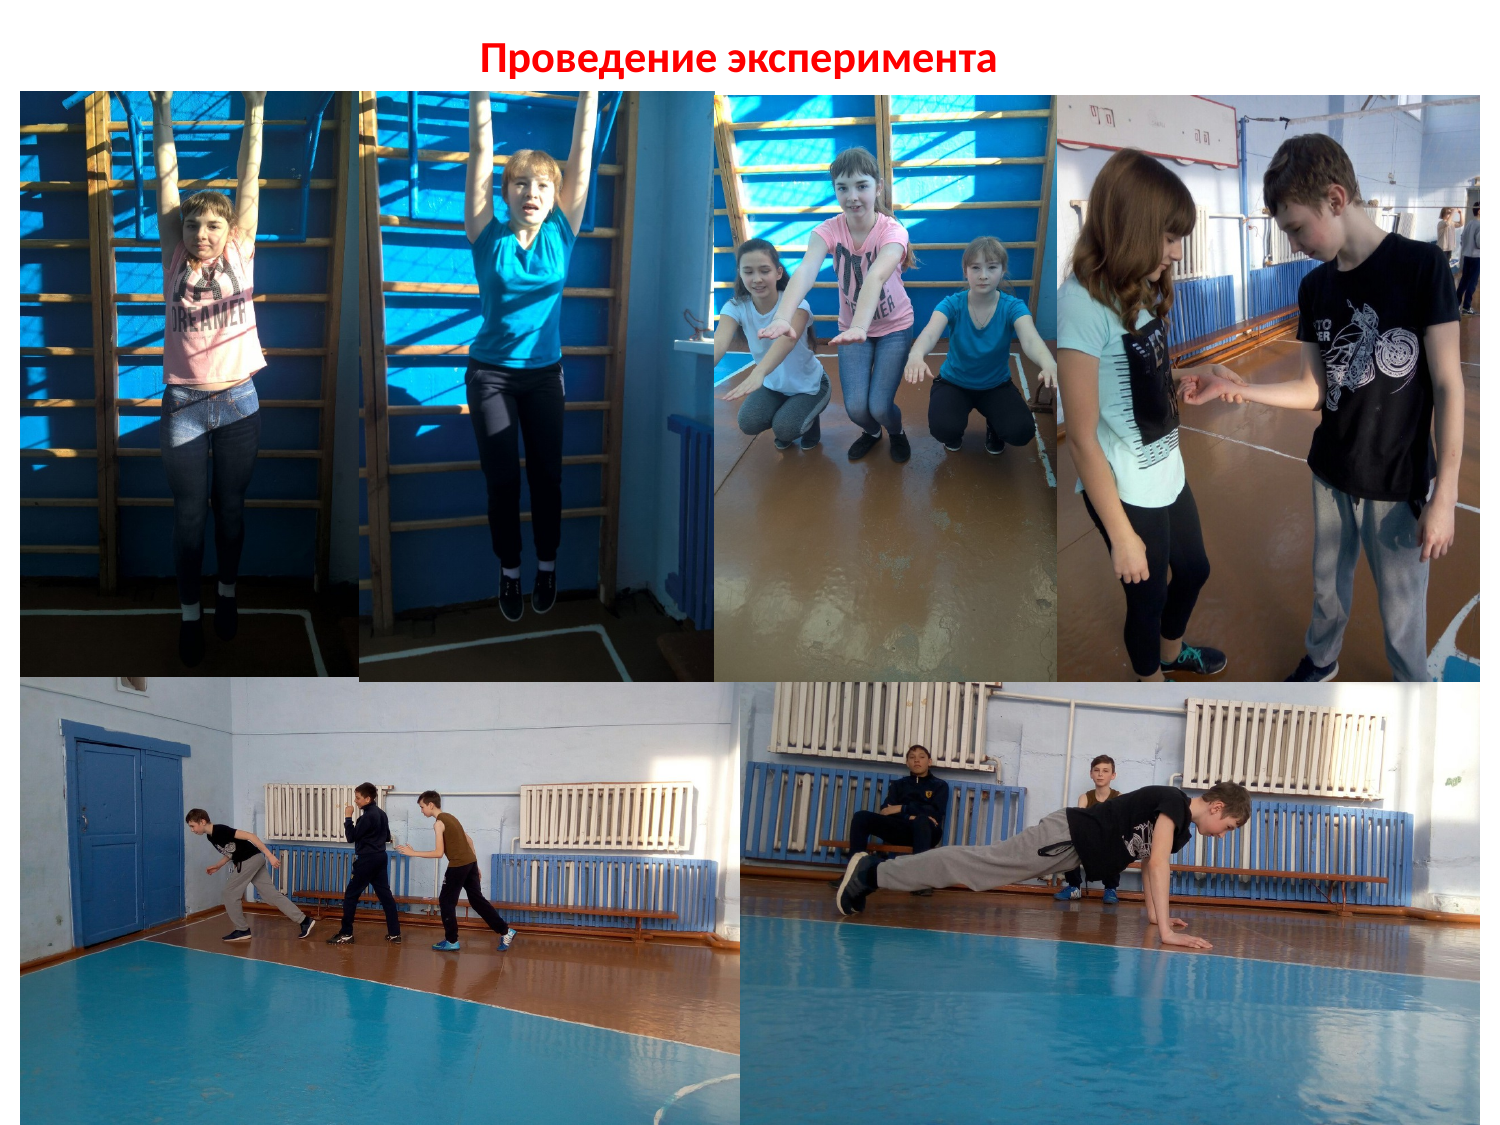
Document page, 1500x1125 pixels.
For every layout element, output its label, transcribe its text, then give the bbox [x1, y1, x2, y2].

title Проведение эксперимента [64, 20, 1415, 89]
picture [139, 134, 143, 165]
picture [135, 126, 141, 134]
picture [400, 91, 407, 102]
picture [19, 91, 1480, 1125]
